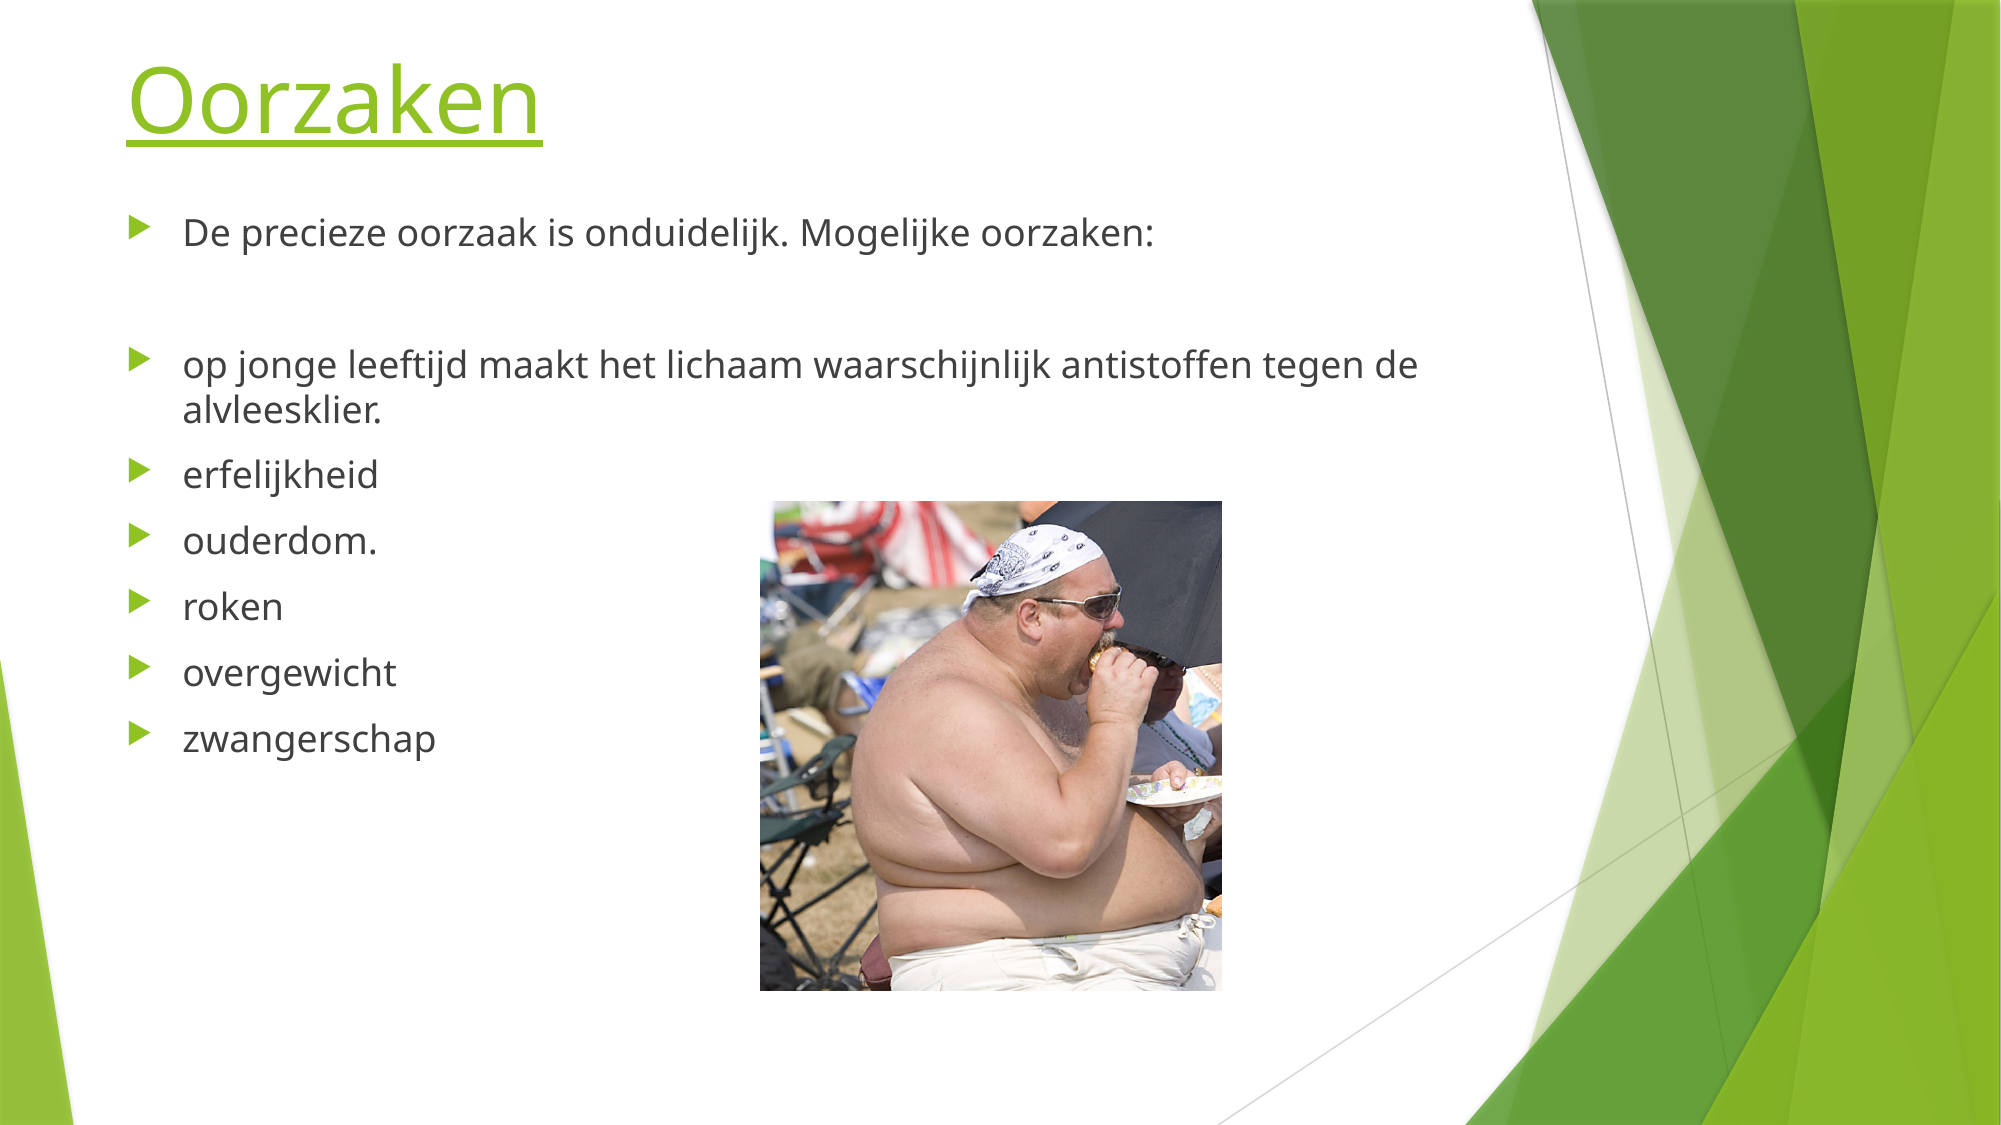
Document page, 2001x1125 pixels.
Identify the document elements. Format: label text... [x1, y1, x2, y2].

list De precieze oorzaak is onduidelijk. Mogelijke oorzaken: op jonge leeftijd maakt het lichaam waarschijnlijk antistoffen tegen de alvleesklier. erfelijkheid ouderdom. roken overgewicht zwangerschap [111, 201, 1522, 992]
picture [760, 500, 1222, 992]
title Oorzaken [111, 34, 1522, 146]
